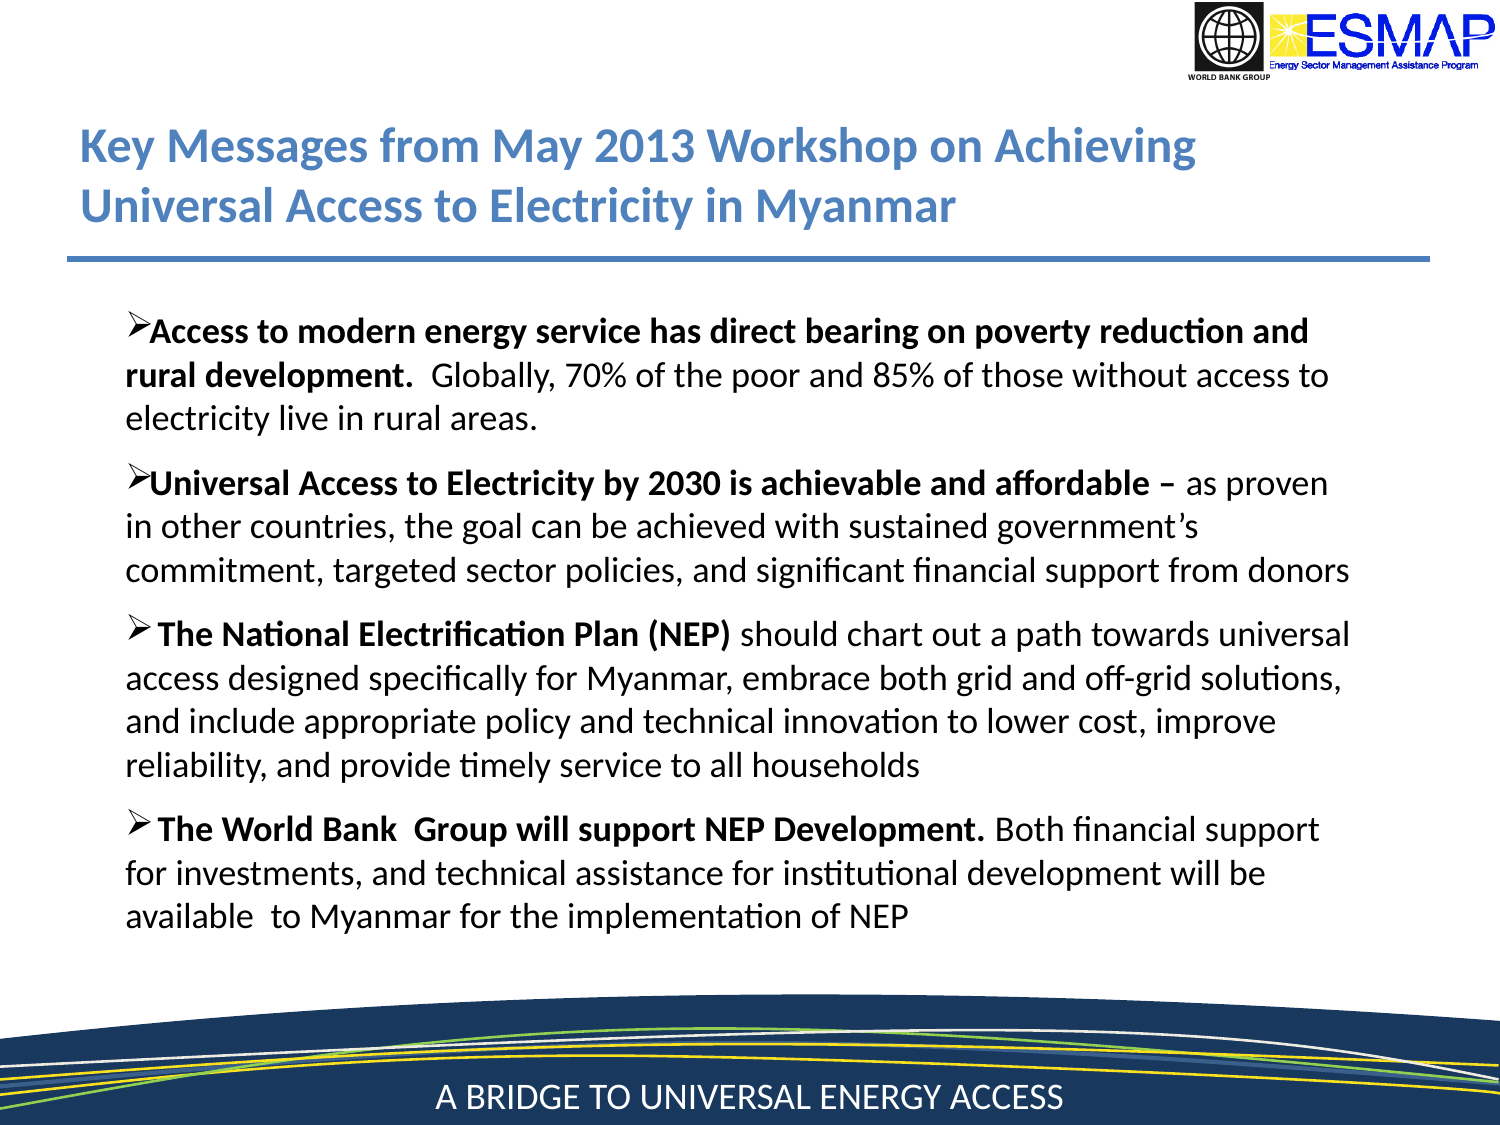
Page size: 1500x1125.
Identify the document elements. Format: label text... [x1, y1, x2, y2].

text_box A Bridge to Universal Energy Access [0, 1064, 1500, 1125]
slide_number 2 [1074, 1042, 1425, 1103]
text_box [0, 994, 1500, 1064]
picture [1188, 1, 1499, 80]
text_box Access to modern energy service has direct bearing on poverty reduction and rural development. Globally, 70% of the poor and 85% of those without access to electricity live in rural areas. Universal Access to Electricity by 2030 is achievable and affordable – as proven in other countries, the goal can be achieved with sustained government’s commitment, targeted sector policies, and significant financial support from donors The National Electrification Plan (NEP) should chart out a path towards universal access designed specifically for Myanmar, embrace both grid and off-grid solutions, and include appropriate policy and technical innovation to lower cost, improve reliability, and provide timely service to all households The World Bank Group will support NEP Development. Both financial support for investments, and technical assistance for institutional development will be available to Myanmar for the implementation of NEP [29, 299, 1378, 963]
text_box [389, 1026, 852, 1045]
text_box Key Messages from May 2013 Workshop on Achieving Universal Access to Electricity in Myanmar [65, 78, 1378, 262]
text_box [10, 1028, 1285, 1064]
text_box [1425, 1060, 1499, 1064]
